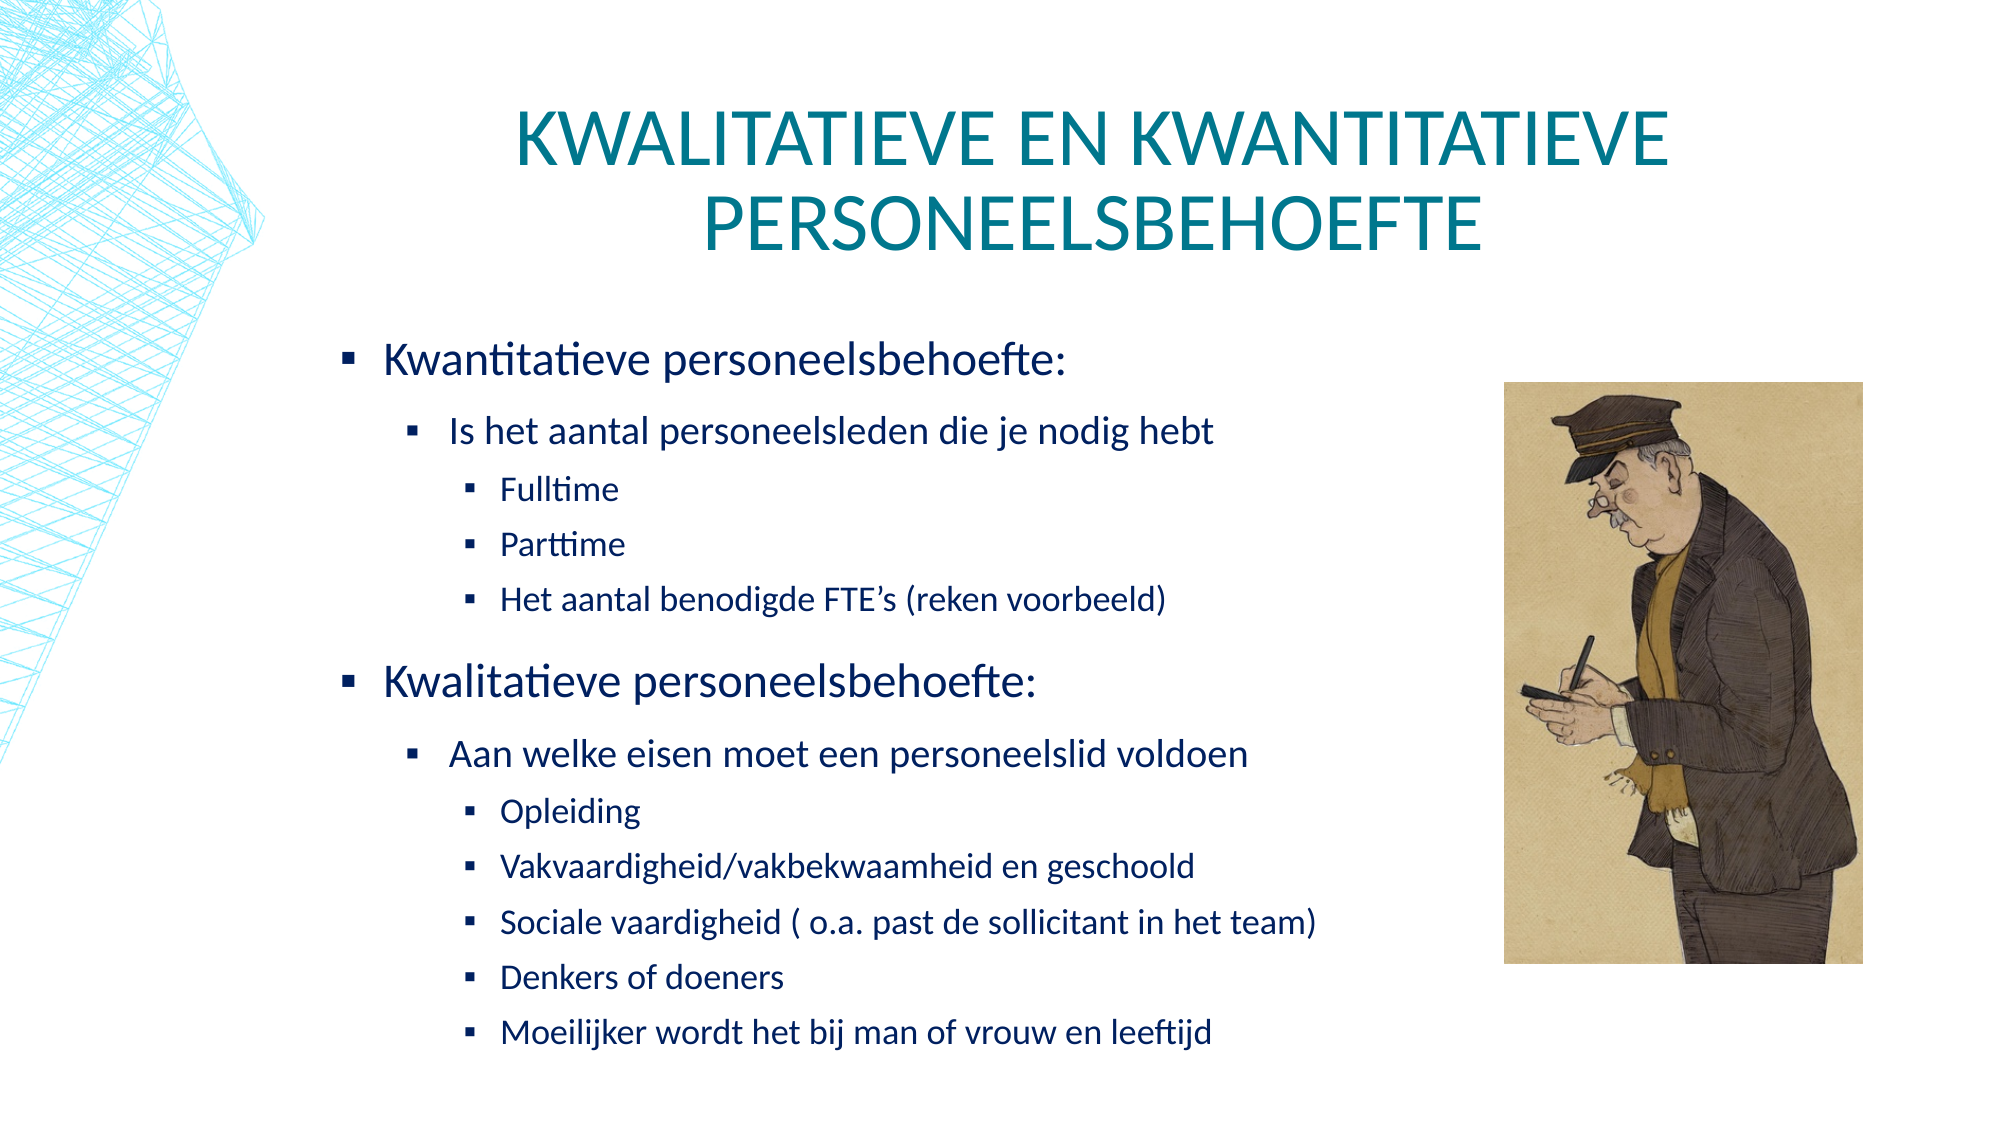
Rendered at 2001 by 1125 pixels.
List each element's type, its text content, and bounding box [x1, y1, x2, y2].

list Kwantitatieve personeelsbehoefte: Is het aantal personeelsleden die je nodig hebt Fulltime Parttime Het aantal benodigde FTE’s (reken voorbeeld) Kwalitatieve personeelsbehoefte: Aan welke eisen moet een personeelslid voldoen Opleiding Vakvaardigheid/vakbekwaamheid en geschoold Sociale vaardigheid ( o.a. past de sollicitant in het team) Denkers of doeners Moeilijker wordt het bij man of vrouw en leeftijd [324, 326, 1863, 1062]
picture [0, 0, 2001, 1125]
title Kwalitatieve en kwantitatieve personeelsbehoefte [324, 62, 1863, 275]
